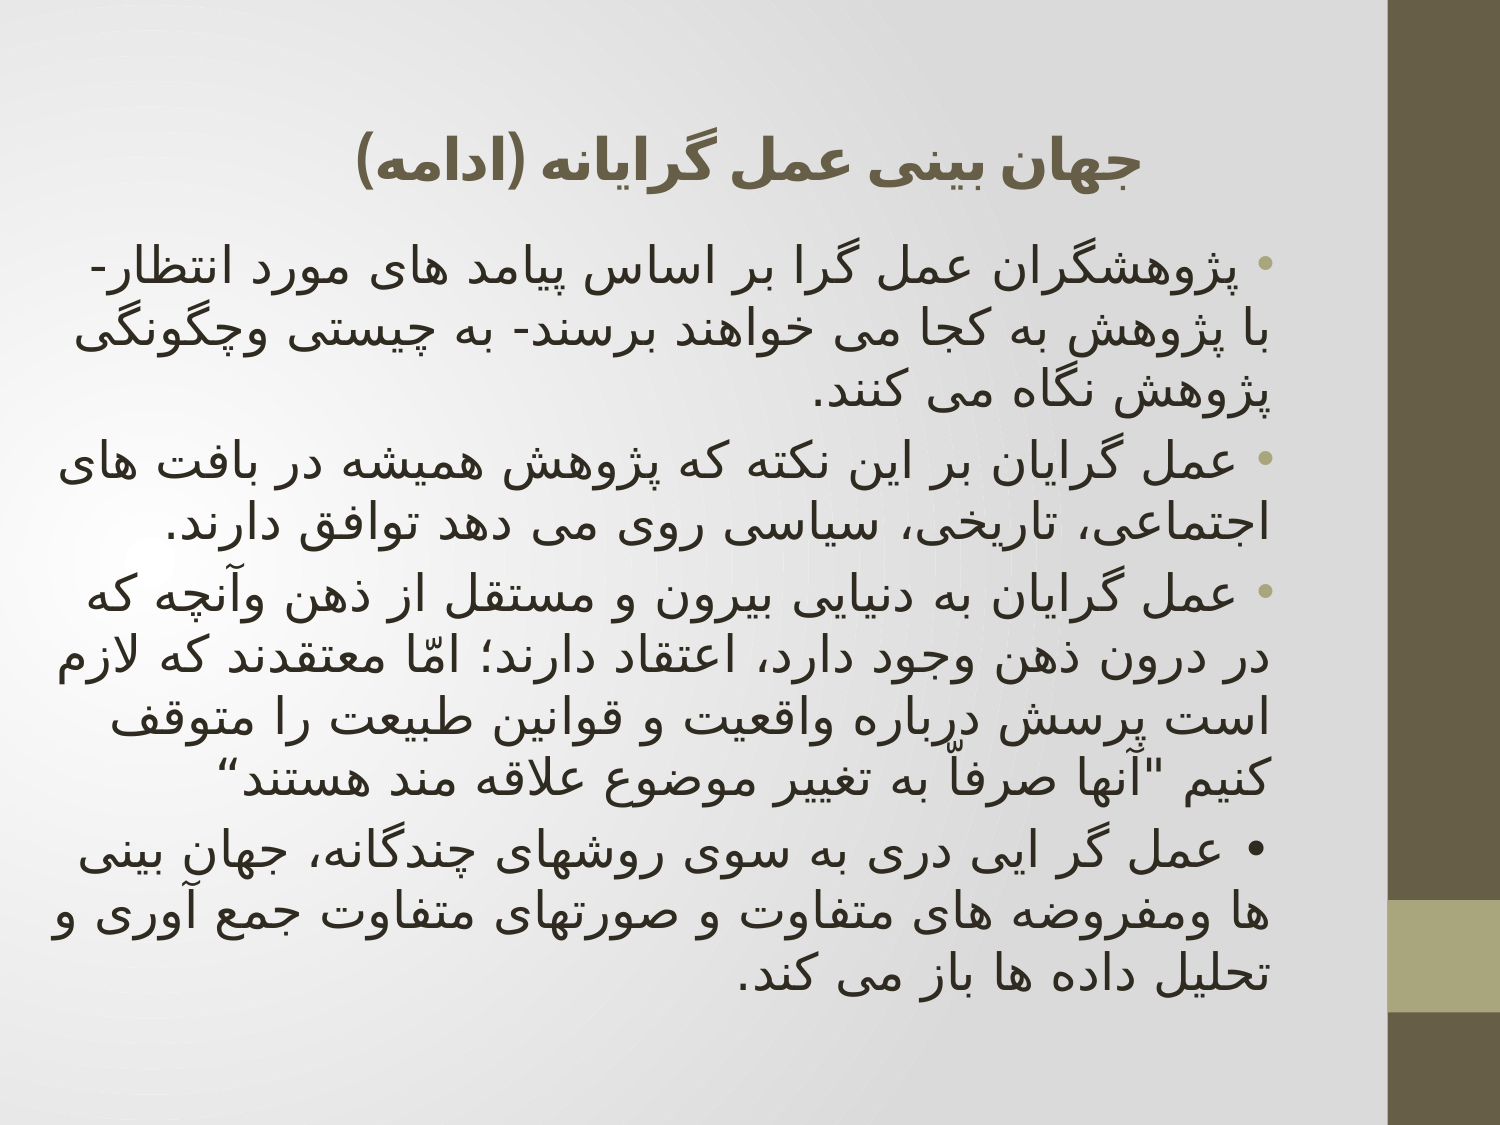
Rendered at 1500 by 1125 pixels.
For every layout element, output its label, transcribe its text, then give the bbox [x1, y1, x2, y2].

subtitle پژوهشگران عمل گرا بر اساس پیامد های مورد انتظار- با پژوهش به کجا می خواهند برسند- به چیستی وچگونگی پژوهش نگاه می کنند. عمل گرایان بر این نکته که پژوهش همیشه در بافت های اجتماعی، تاریخی، سیاسی روی می دهد توافق دارند. عمل گرایان به دنیایی بیرون و مستقل از ذهن وآنچه که در درون ذهن وجود دارد، اعتقاد دارند؛ امّا معتقدند که لازم است پرسش درباره واقعیت و قوانین طبیعت را متوقف کنیم "آنها صرفاّ به تغییر موضوع علاقه مند هستند“ • عمل گر ایی دری به سوی روشهای چندگانه، جهان بینی ها ومفروضه های متفاوت و صورتهای متفاوت جمع آوری و تحلیل داده ها باز می کند. [37, 224, 1288, 1125]
title جهان بینی عمل گرایانه (ادامه) [112, 62, 1388, 200]
